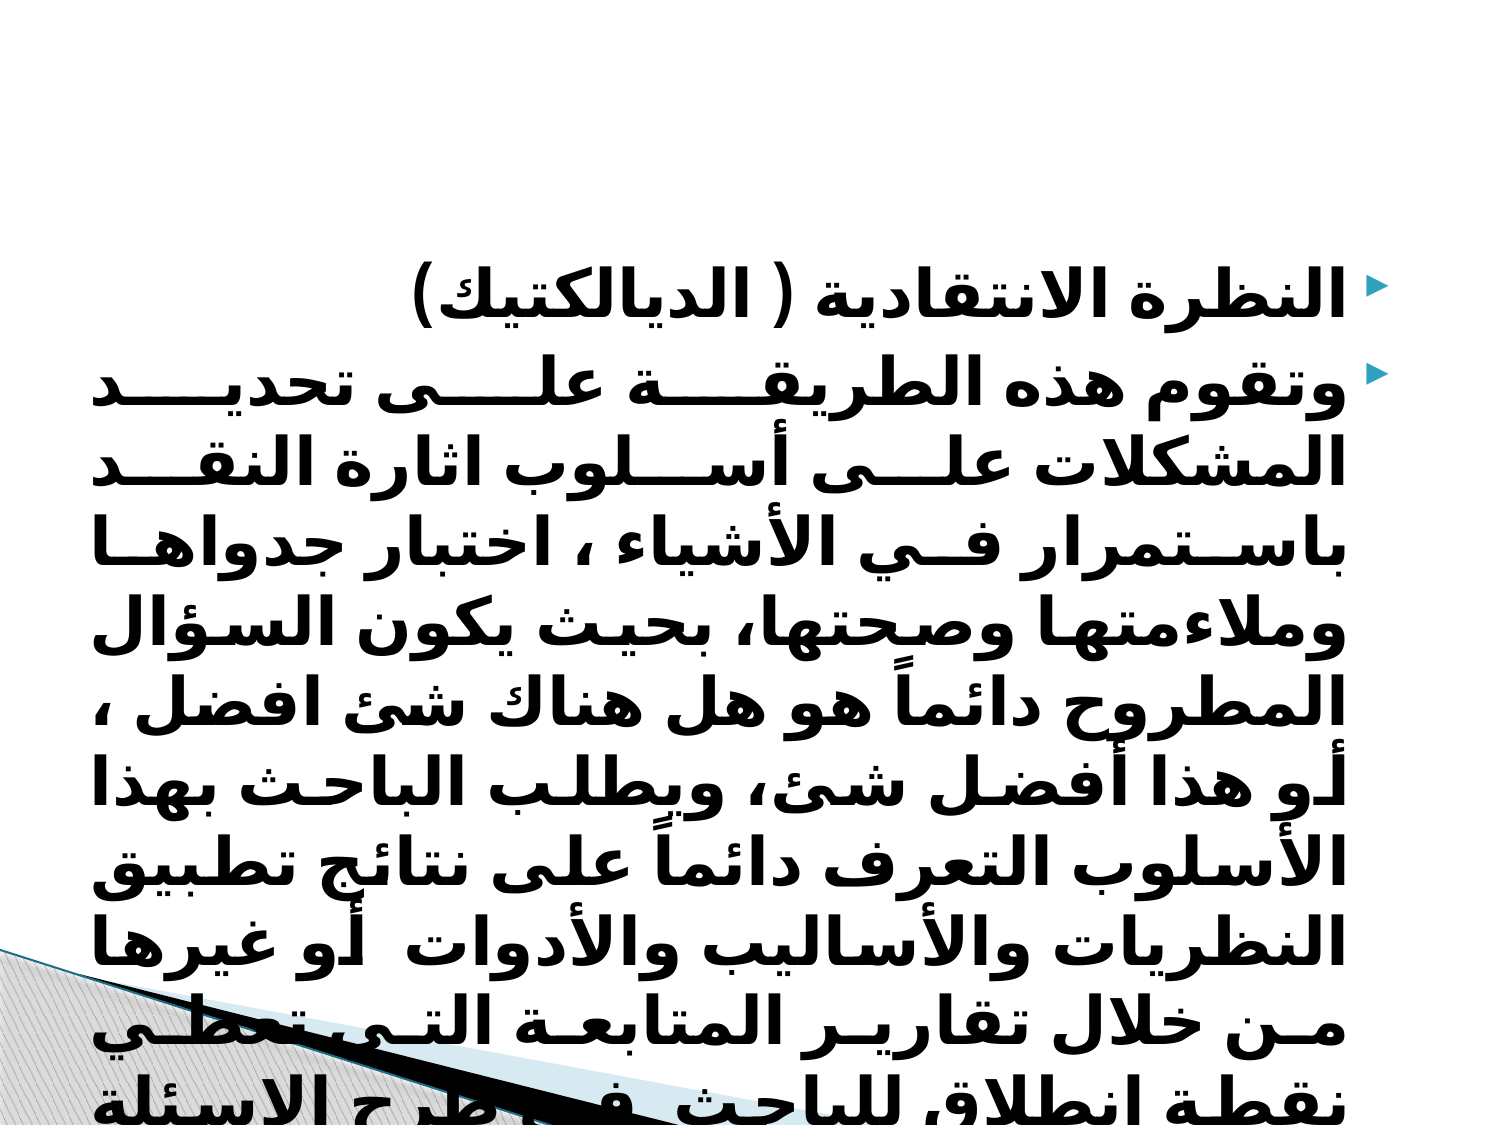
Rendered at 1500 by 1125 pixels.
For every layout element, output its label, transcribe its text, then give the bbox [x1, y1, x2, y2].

list النظرة الانتقادية ( الديالكتيك) وتقوم هذه الطريقة على تحديد المشكلات على أسلوب اثارة النقد باستمرار في الأشياء ، اختبار جدواها وملاءمتها وصحتها، بحيث يكون السؤال المطروح دائماً هو هل هناك شئ افضل ، أو هذا أفضل شئ، ويطلب الباحث بهذا الأسلوب التعرف دائماً على نتائج تطبيق النظريات والأساليب والأدوات أو غيرها من خلال تقارير المتابعة التي تعطي نقطة انطلاق للباحث في طرح الاسئلة الانتقادية عن أفضلية الوضع الحالي. [75, 243, 1425, 986]
